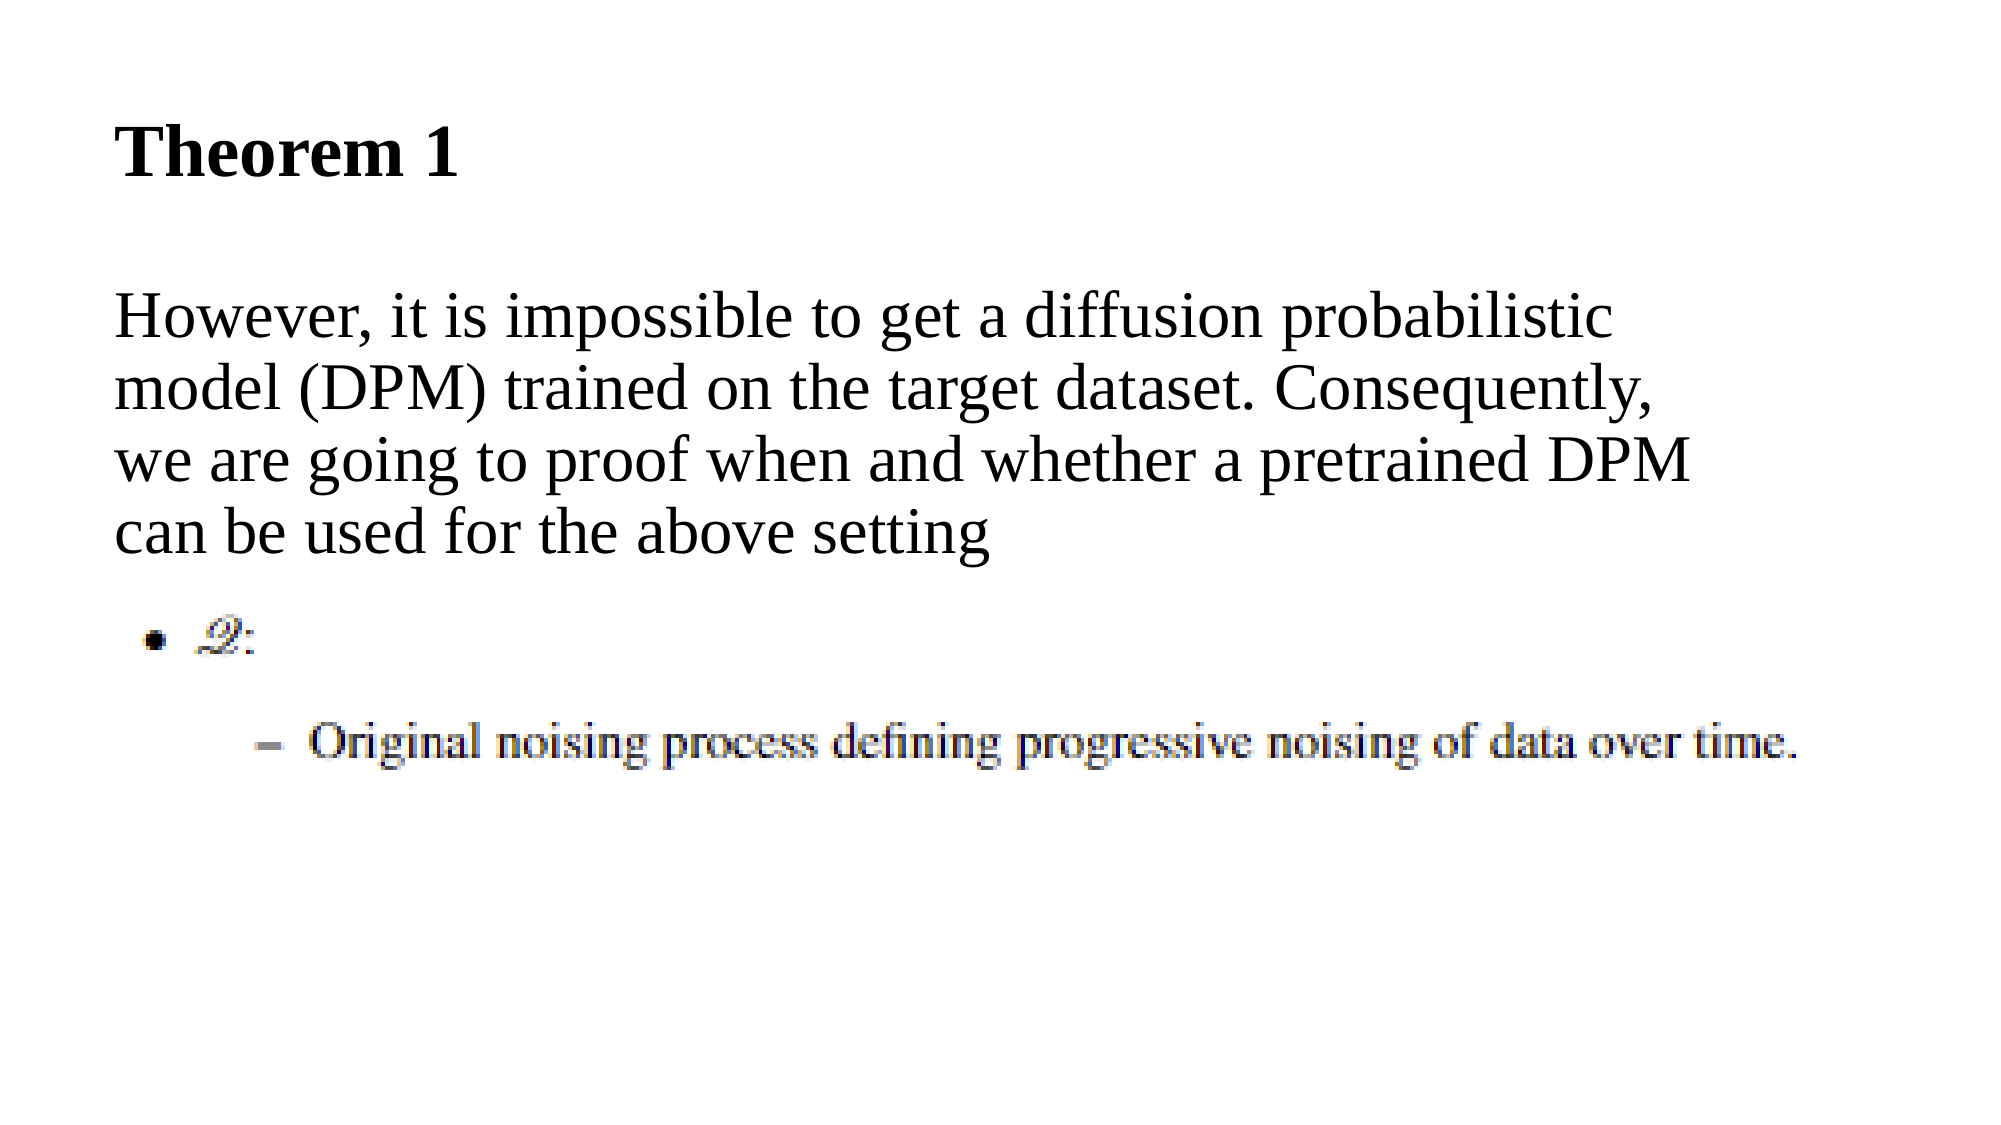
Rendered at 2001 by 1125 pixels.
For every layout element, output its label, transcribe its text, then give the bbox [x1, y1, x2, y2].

text_box Theorem 1 [99, 94, 1100, 290]
title However, it is impossible to get a diffusion probabilistic model (DPM) trained on the target dataset. Consequently, we are going to proof when and whether a pretrained DPM can be used for the above setting [99, 262, 1750, 576]
picture [115, 590, 1892, 814]
